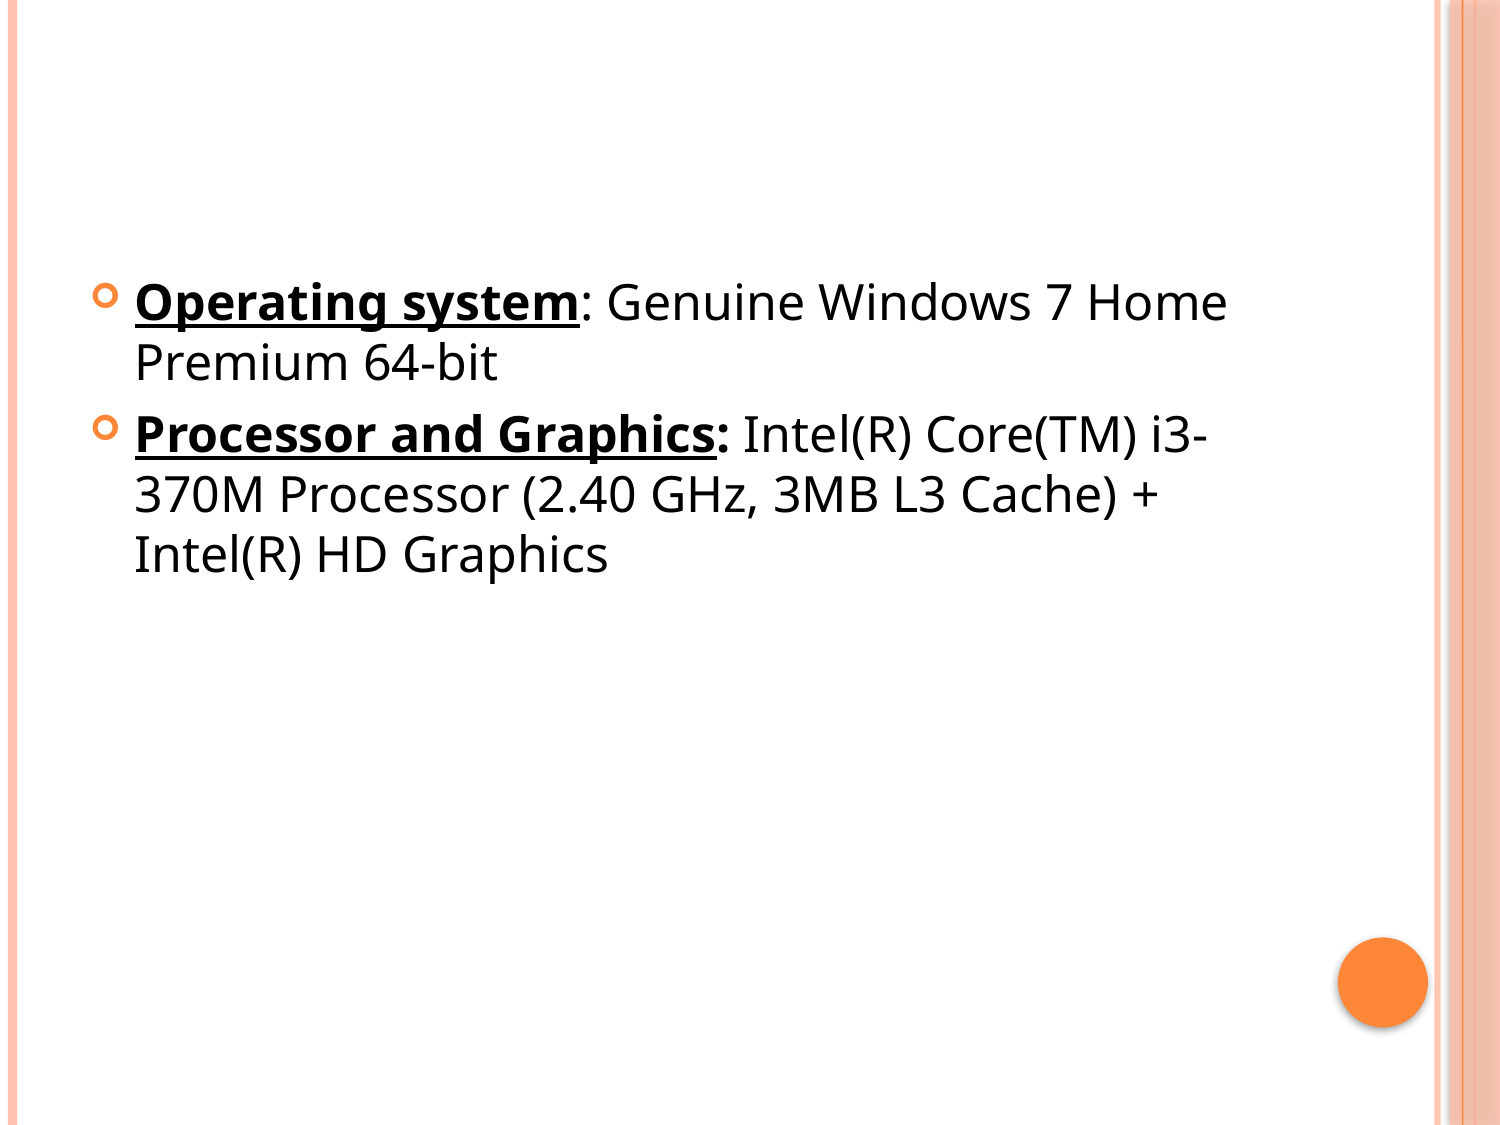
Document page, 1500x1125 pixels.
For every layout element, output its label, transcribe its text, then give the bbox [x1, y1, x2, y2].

list Operating system: Genuine Windows 7 Home Premium 64-bit Processor and Graphics: Intel(R) Core(TM) i3-370M Processor (2.40 GHz, 3MB L3 Cache) + Intel(R) HD Graphics [75, 262, 1300, 1062]
